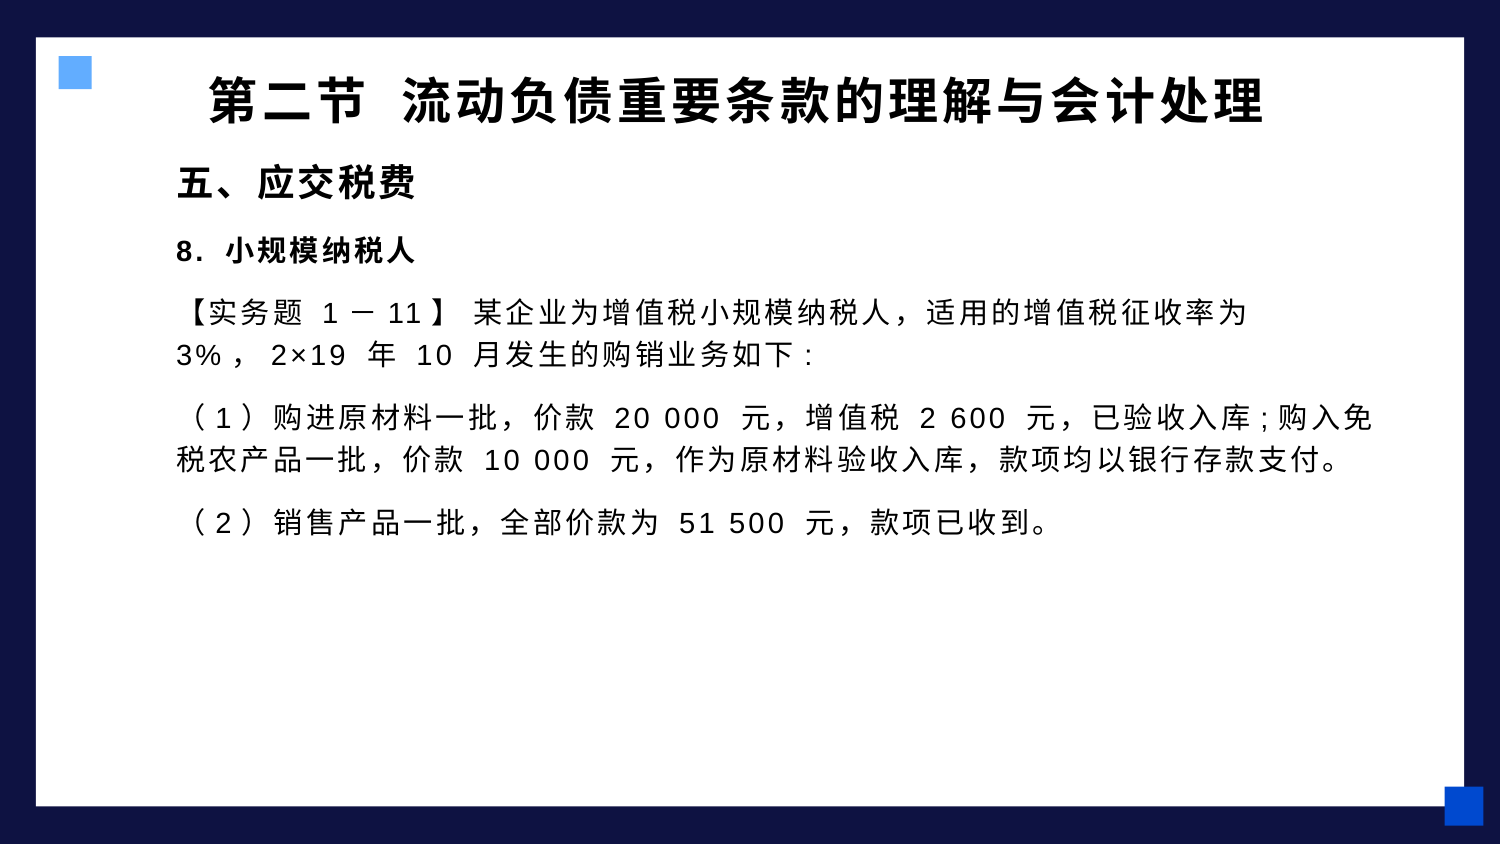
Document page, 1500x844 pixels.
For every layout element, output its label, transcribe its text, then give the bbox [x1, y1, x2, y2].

title 第二节 流动负债重要条款的理解与会计处理 [141, 48, 1327, 138]
list 五、应交税费 8. 小规模纳税人 【实务题 1－11】 某企业为增值税小规模纳税人，适用的增值税征收率为 3%，2×19 年 10 月发生的购销业务如下: （1）购进原材料一批，价款 20 000 元，增值税 2 600 元，已验收入库;购入免税农产品一批，价款 10 000 元，作为原材料验收入库，款项均以银行存款支付。 （2）销售产品一批，全部价款为 51 500 元，款项已收到。 [159, 150, 1416, 575]
